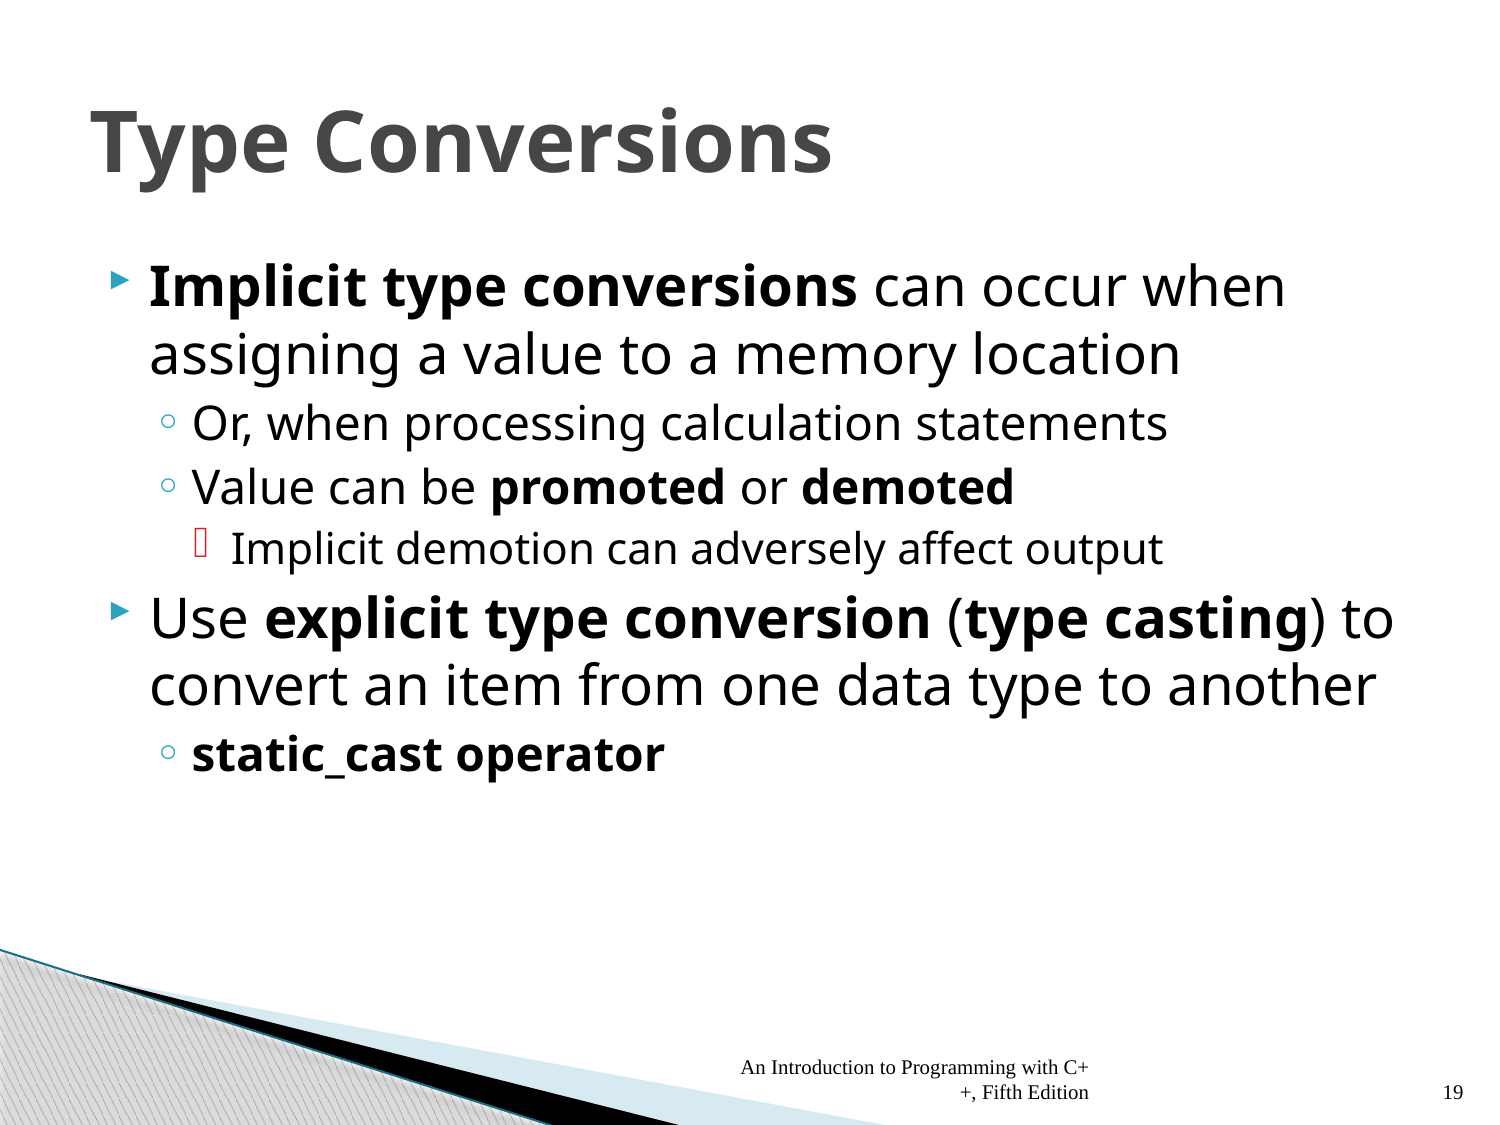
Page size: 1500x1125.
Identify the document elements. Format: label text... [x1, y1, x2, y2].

title Type Conversions [75, 45, 1425, 233]
slide_number 19 [1418, 1051, 1479, 1112]
footer An Introduction to Programming with C++, Fifth Edition [718, 1051, 1105, 1112]
list Implicit type conversions can occur when assigning a value to a memory location Or, when processing calculation statements Value can be promoted or demoted Implicit demotion can adversely affect output Use explicit type conversion (type casting) to convert an item from one data type to another static_cast operator [75, 243, 1425, 986]
